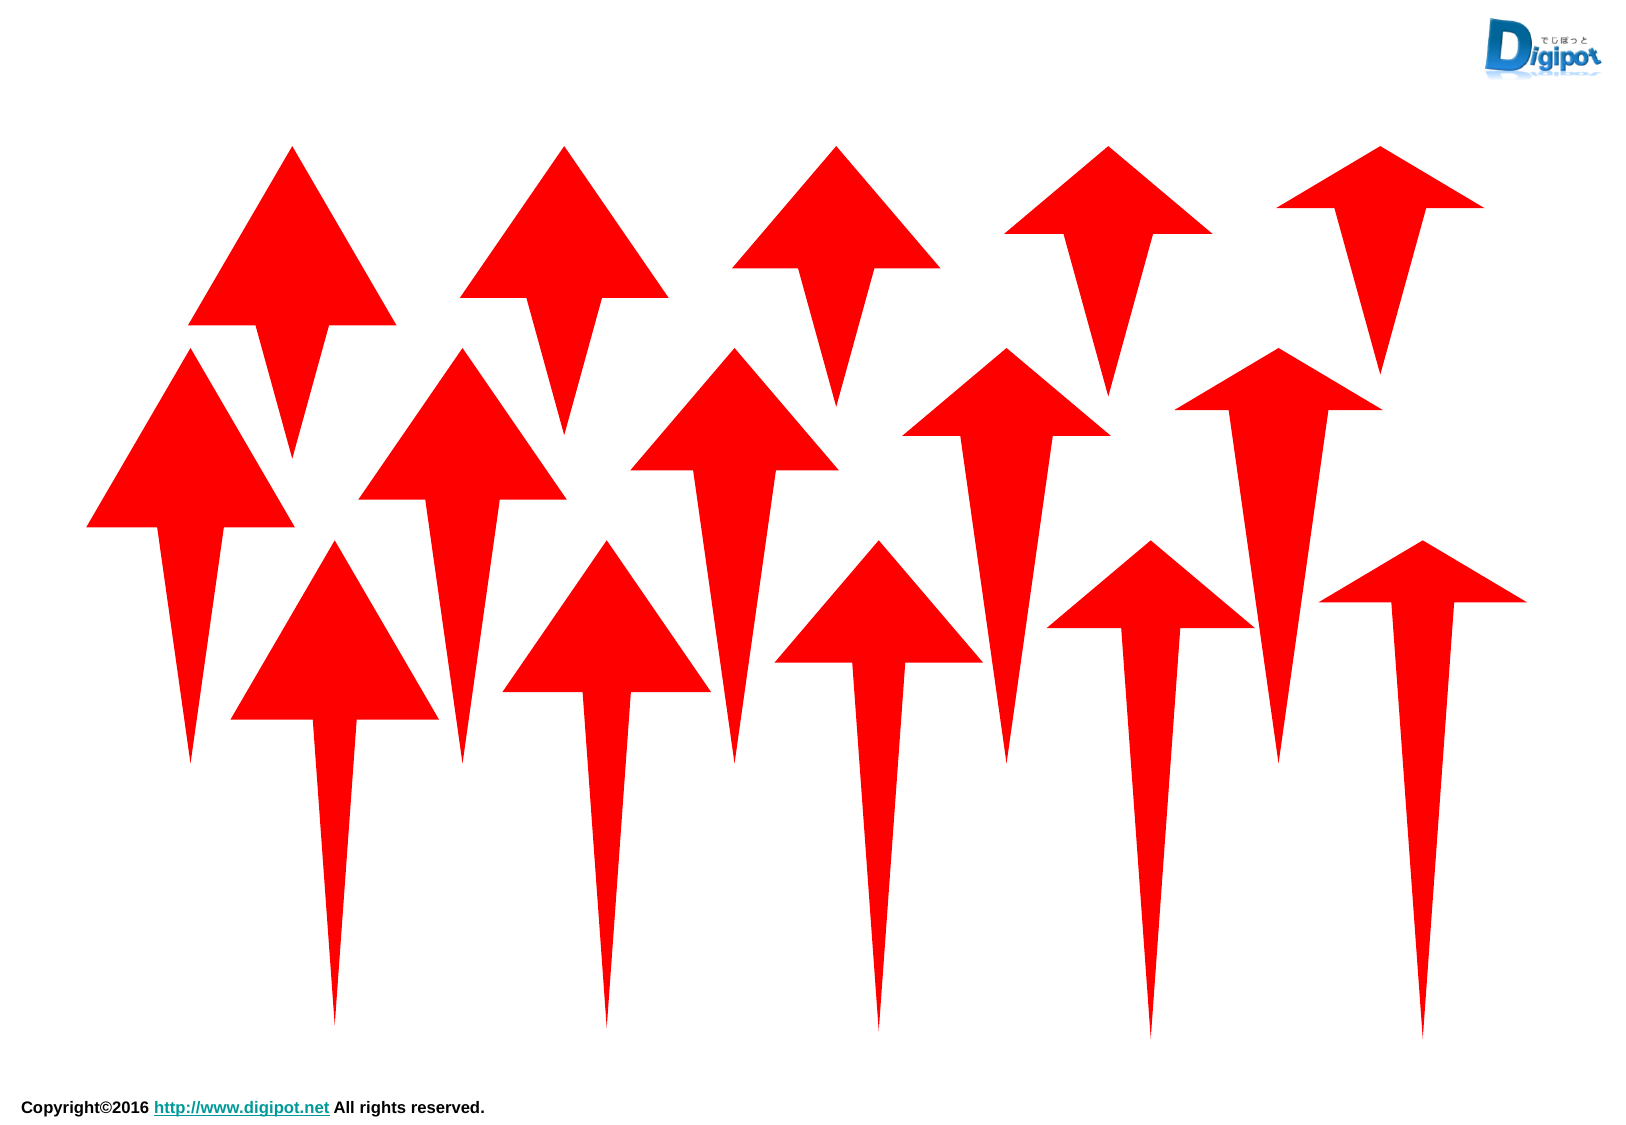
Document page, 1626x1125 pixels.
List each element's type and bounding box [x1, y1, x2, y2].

text_box [228, 538, 441, 1028]
text_box [186, 144, 399, 461]
text_box [500, 538, 713, 1030]
picture [1485, 18, 1602, 82]
text_box [356, 345, 569, 766]
text_box [628, 345, 841, 766]
text_box [772, 538, 985, 1034]
text_box [900, 346, 1113, 766]
text_box [84, 345, 297, 766]
text_box [1316, 538, 1530, 1041]
text_box [1172, 346, 1385, 766]
text_box [1044, 538, 1258, 1041]
text_box [458, 144, 671, 438]
text_box [1273, 144, 1487, 377]
text_box [730, 143, 943, 409]
text_box [1002, 144, 1215, 399]
